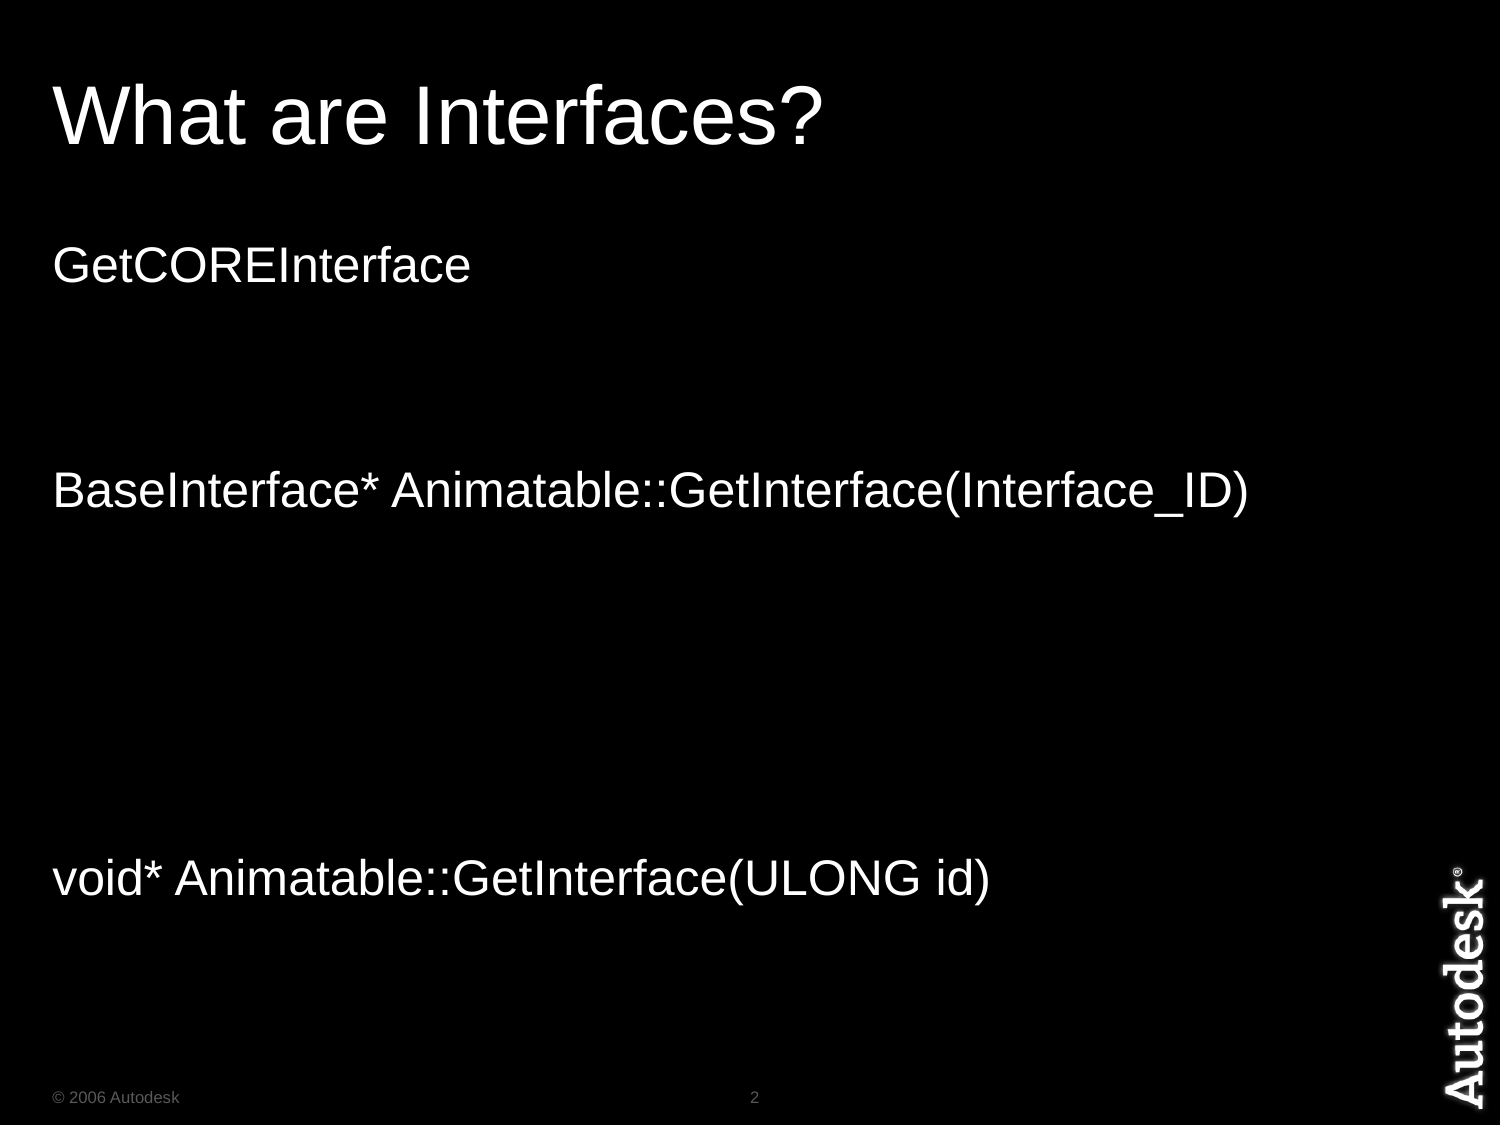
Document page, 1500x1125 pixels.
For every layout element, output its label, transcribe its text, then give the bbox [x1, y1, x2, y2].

picture [1402, 0, 1500, 1125]
title What are Interfaces? [52, 22, 1401, 211]
list GetCOREInterface BaseInterface* Animatable::GetInterface(Interface_ID) void* Animatable::GetInterface(ULONG id) [52, 231, 1401, 1073]
